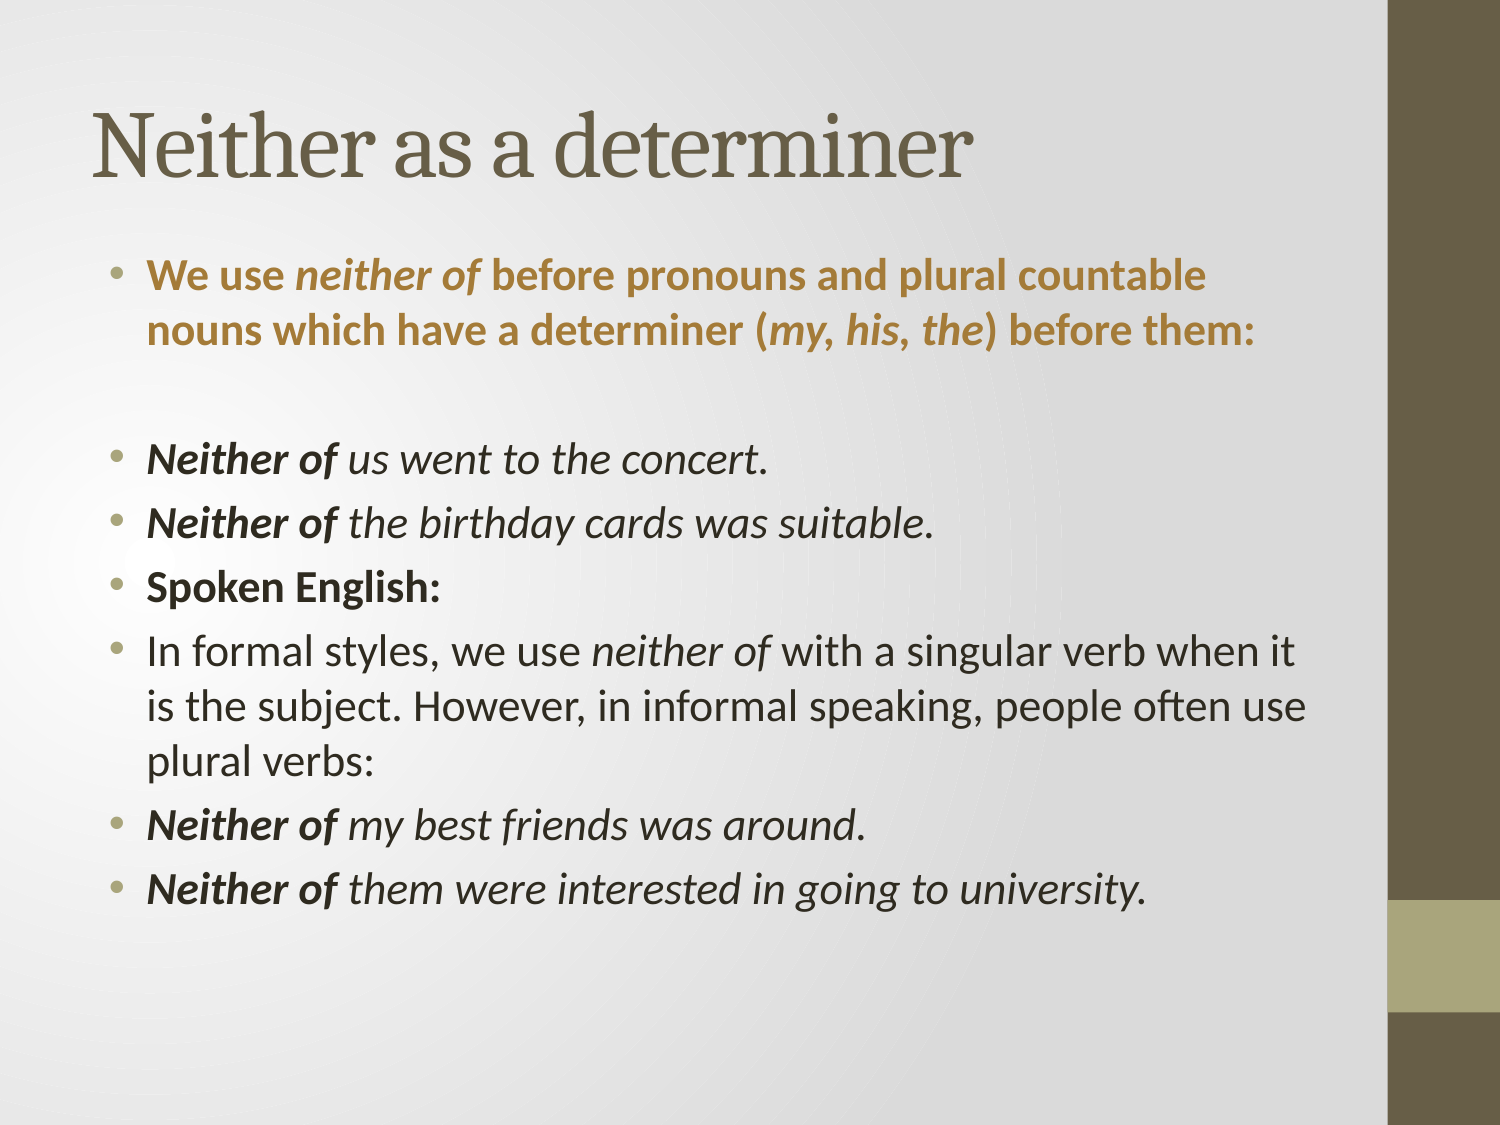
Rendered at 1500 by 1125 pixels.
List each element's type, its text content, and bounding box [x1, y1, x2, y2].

title Neither as a determiner [75, 45, 1325, 233]
list We use neither of before pronouns and plural countable nouns which have a determiner (my, his, the) before them: Neither of us went to the concert. Neither of the birthday cards was suitable. Spoken English: In formal styles, we use neither of with a singular verb when it is the subject. However, in informal speaking, people often use plural verbs: Neither of my best friends was around. Neither of them were interested in going to university. [75, 237, 1325, 1050]
